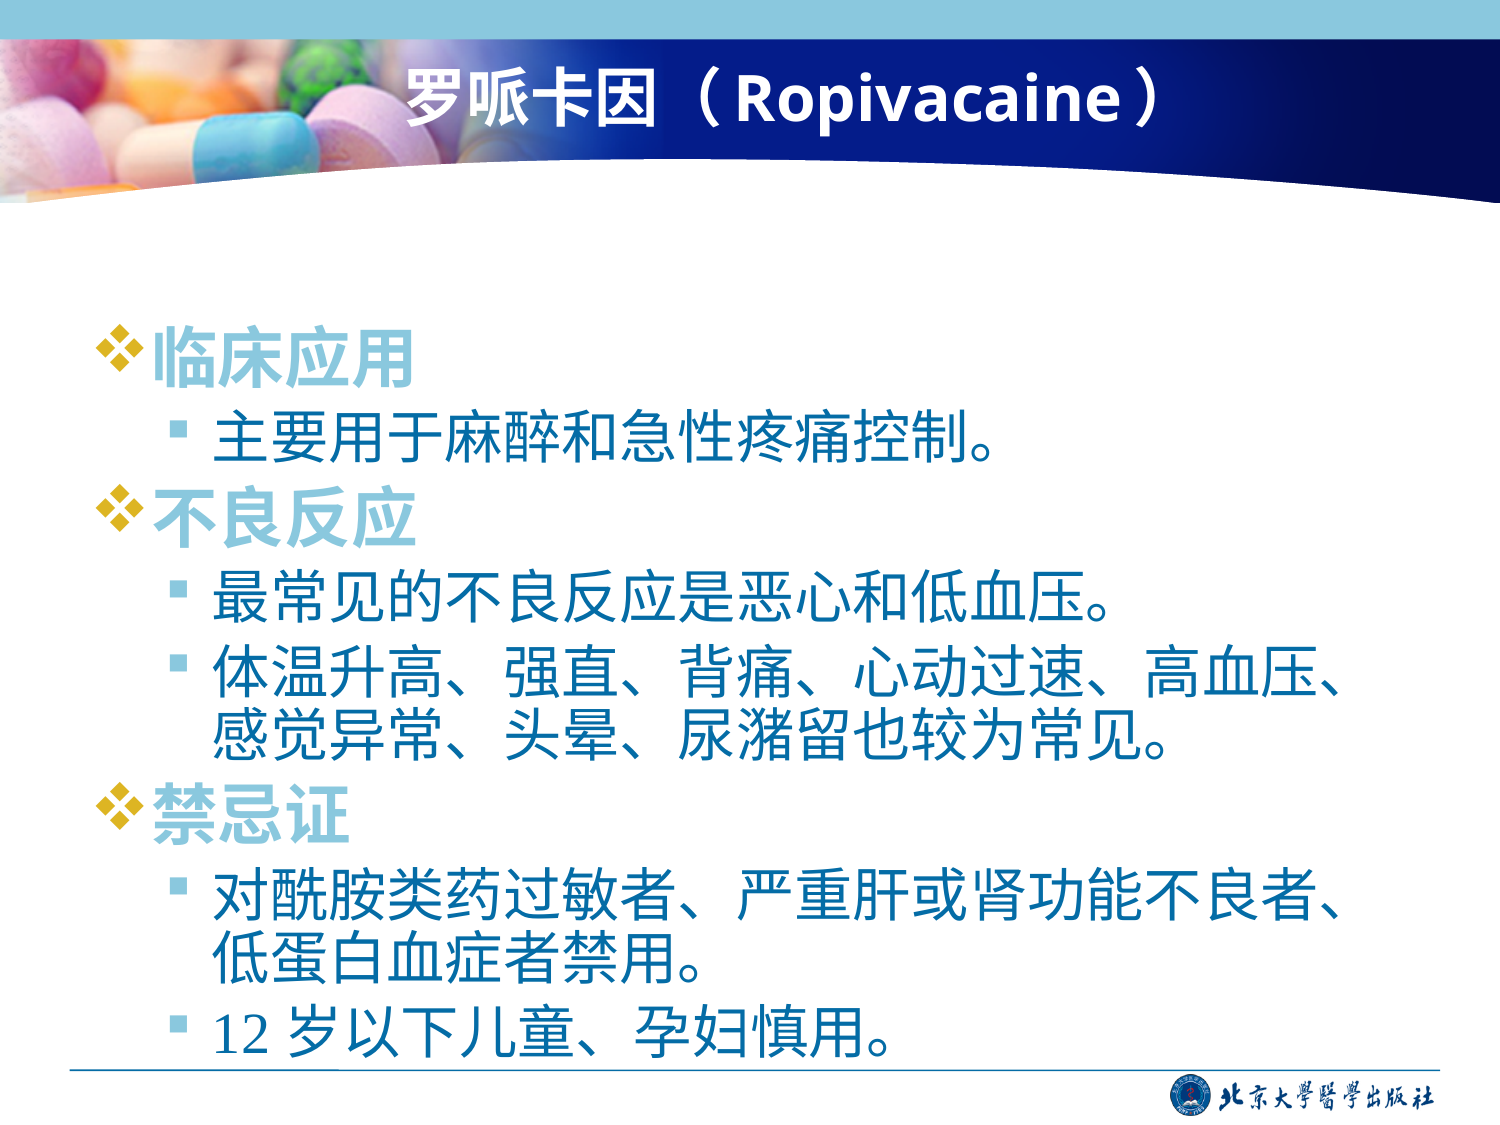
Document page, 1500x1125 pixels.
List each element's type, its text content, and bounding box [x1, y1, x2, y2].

picture [0, 40, 1500, 203]
picture [1426, 1074, 1436, 1118]
list 临床应用 主要用于麻醉和急性疼痛控制。 不良反应 最常见的不良反应是恶心和低血压。 体温升高、强直、背痛、心动过速、高血压、感觉异常、头晕、尿潴留也较为常见。 禁忌证 对酰胺类药过敏者、严重肝或肾功能不良者、低蛋白血症者禁用。 12岁以下儿童、孕妇慎用。 [74, 317, 1426, 1125]
title 罗哌卡因（Ropivacaine） [137, 49, 1463, 143]
